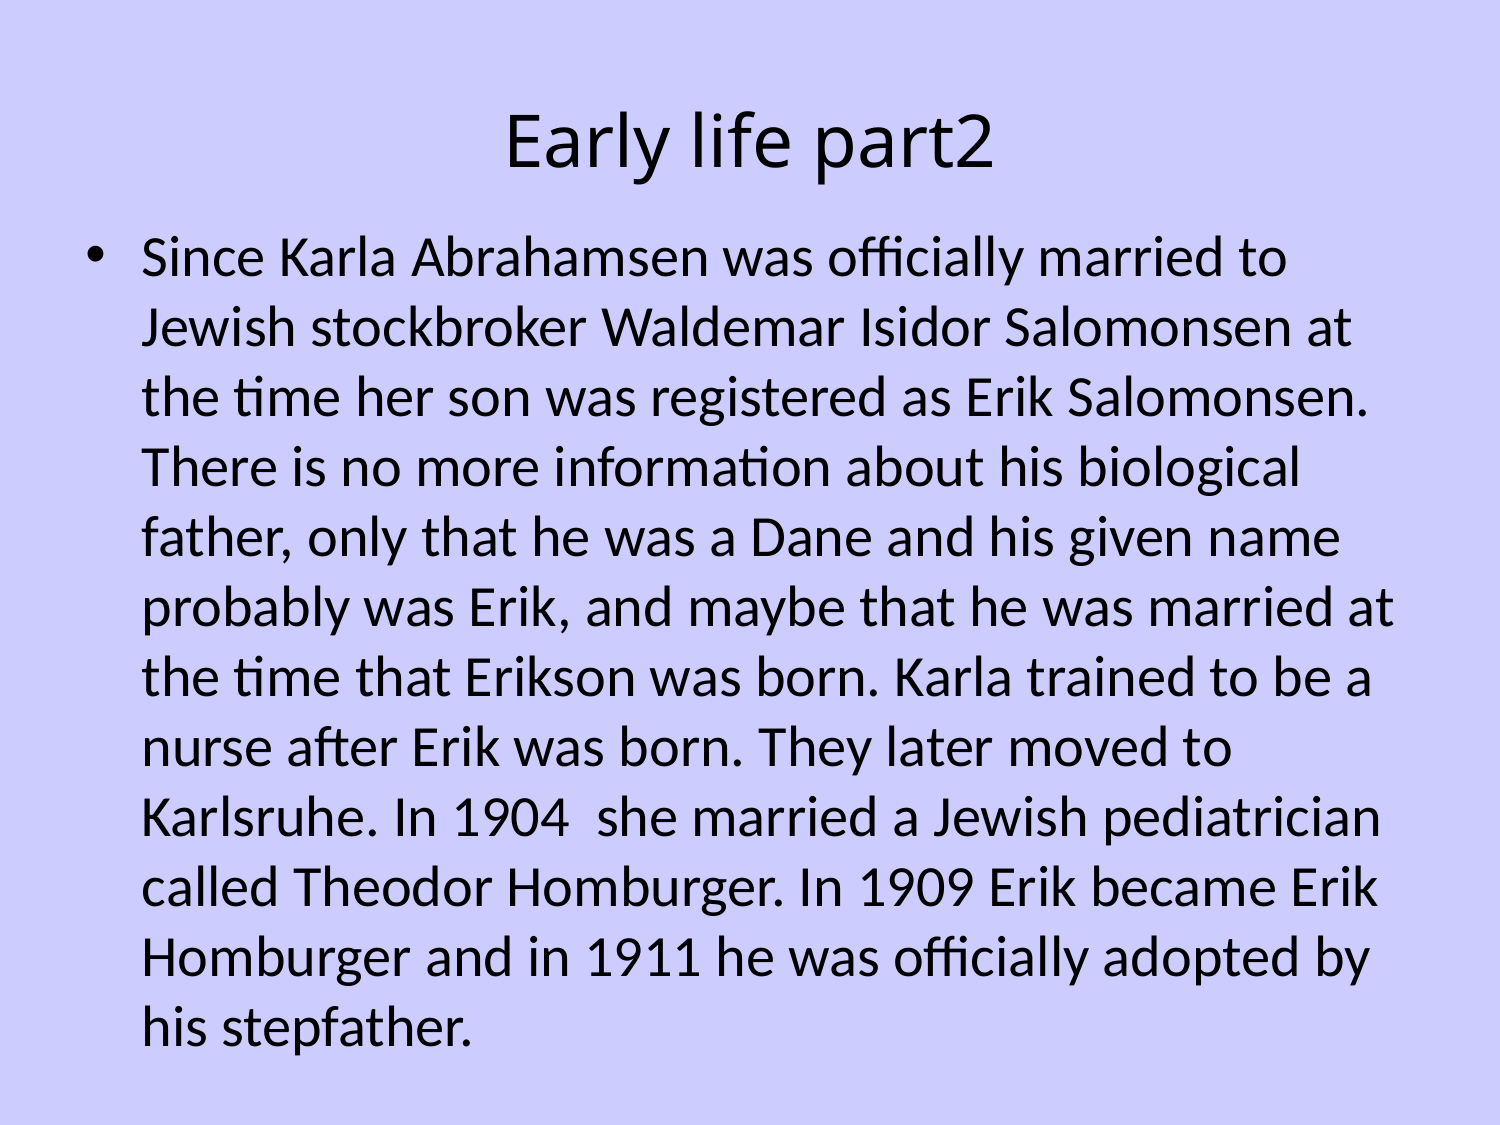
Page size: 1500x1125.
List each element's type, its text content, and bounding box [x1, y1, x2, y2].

list Since Karla Abrahamsen was officially married to Jewish stockbroker Waldemar Isidor Salomonsen at the time her son was registered as Erik Salomonsen. There is no more information about his biological father, only that he was a Dane and his given name probably was Erik, and maybe that he was married at the time that Erikson was born. Karla trained to be a nurse after Erik was born. They later moved to Karlsruhe. In 1904 she married a Jewish pediatrician called Theodor Homburger. In 1909 Erik became Erik Homburger and in 1911 he was officially adopted by his stepfather. [70, 210, 1421, 954]
title Early life part2 [75, 45, 1425, 233]
